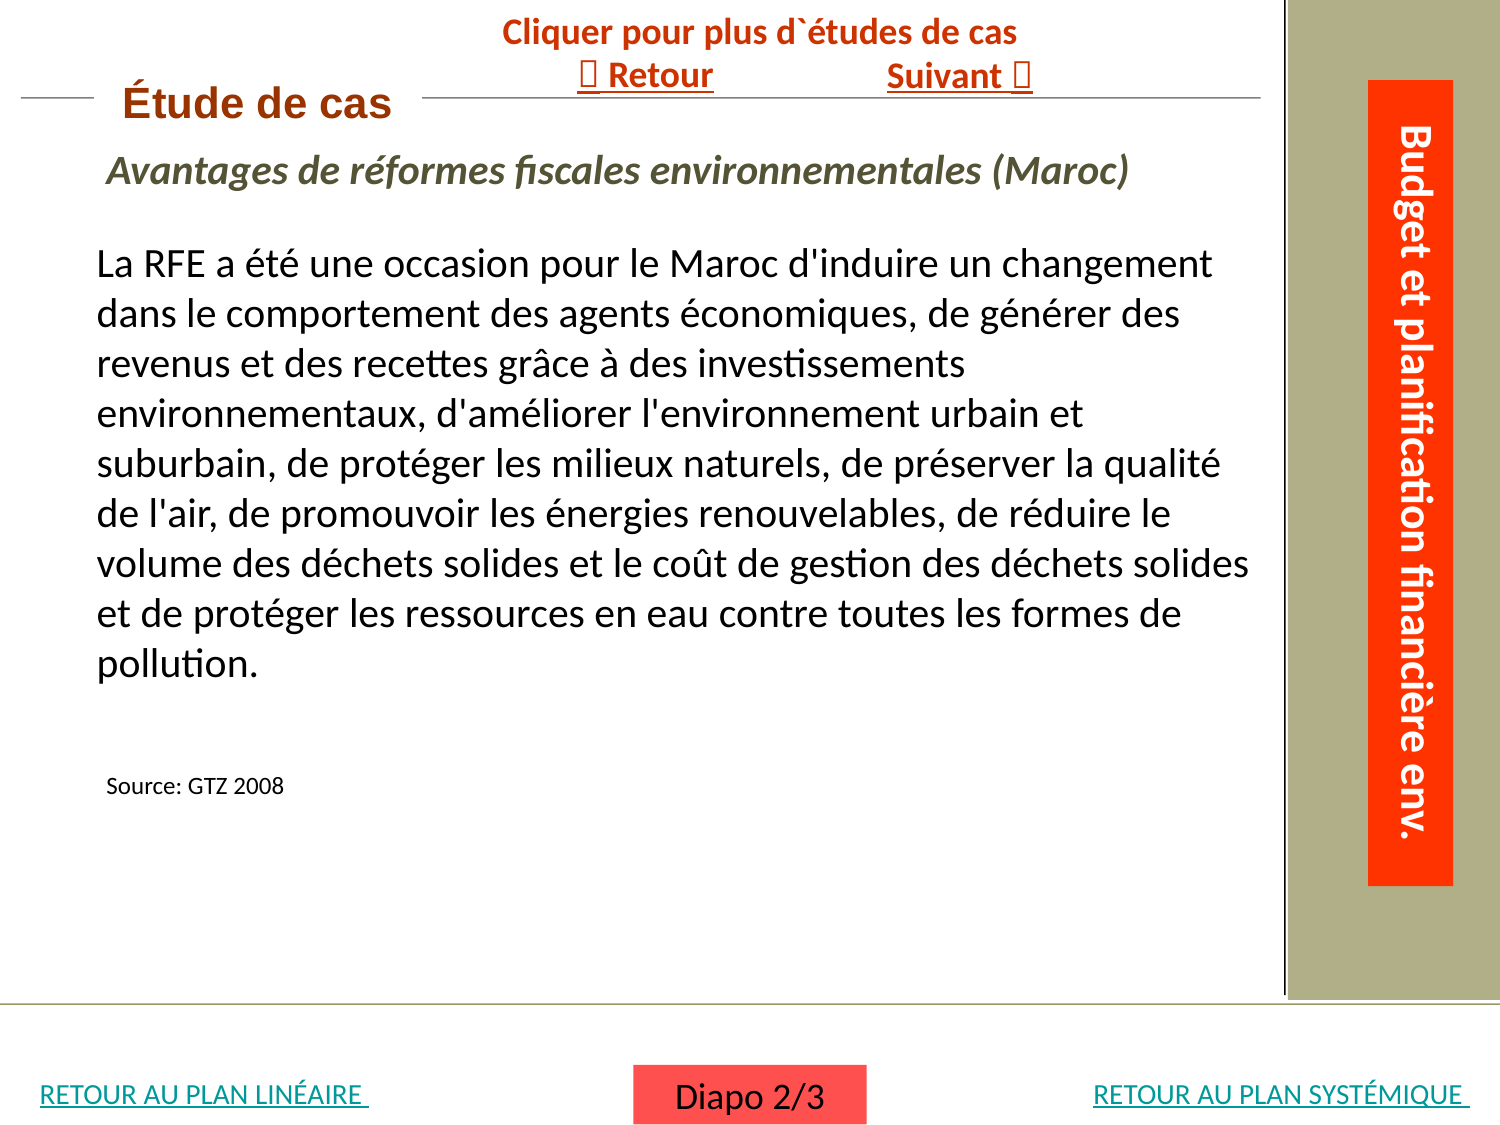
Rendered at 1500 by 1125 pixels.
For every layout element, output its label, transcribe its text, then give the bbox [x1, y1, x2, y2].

text_box  Retour [562, 42, 786, 103]
text_box La RFE a été une occasion pour le Maroc d'induire un changement dans le comportement des agents économiques, de générer des revenus et des recettes grâce à des investissements environnementaux, d'améliorer l'environnement urbain et suburbain, de protéger les milieux naturels, de préserver la qualité de l'air, de promouvoir les énergies renouvelables, de réduire le volume des déchets solides et le coût de gestion des déchets solides et de protéger les ressources en eau contre toutes les formes de pollution. [81, 178, 1276, 693]
text_box Suivant  [817, 43, 1049, 103]
text_box [1287, 0, 1500, 1000]
text_box RETOUR AU PLAN SYSTÉMIQUE [819, 1063, 1482, 1122]
text_box Cliquer pour plus d`études de cas [488, 0, 1096, 60]
text_box Avantages de réformes fiscales environnementales (Maroc) [91, 135, 1273, 201]
text_box Source: GTZ 2008 [91, 762, 384, 808]
text_box Budget et planification financière env. [1368, 80, 1454, 887]
text_box RETOUR AU PLAN LINÉAIRE [27, 1063, 623, 1122]
text_box Diapo 2/3 [633, 1064, 867, 1125]
text_box Étude de cas [94, 58, 421, 141]
